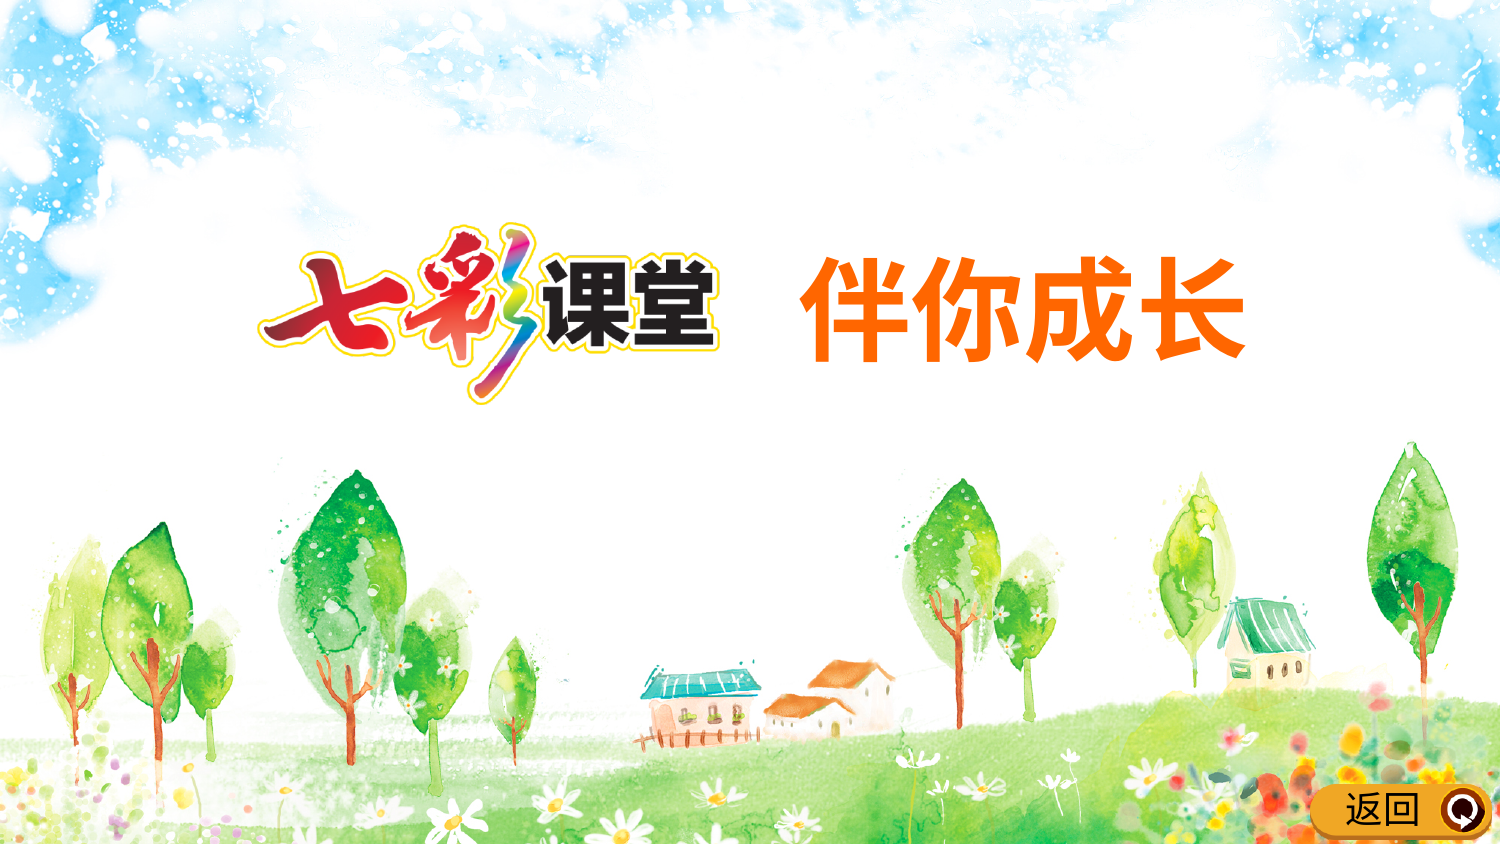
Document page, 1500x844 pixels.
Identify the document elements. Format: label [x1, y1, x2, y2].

text_box [253, 220, 1316, 407]
picture [0, 0, 1500, 844]
